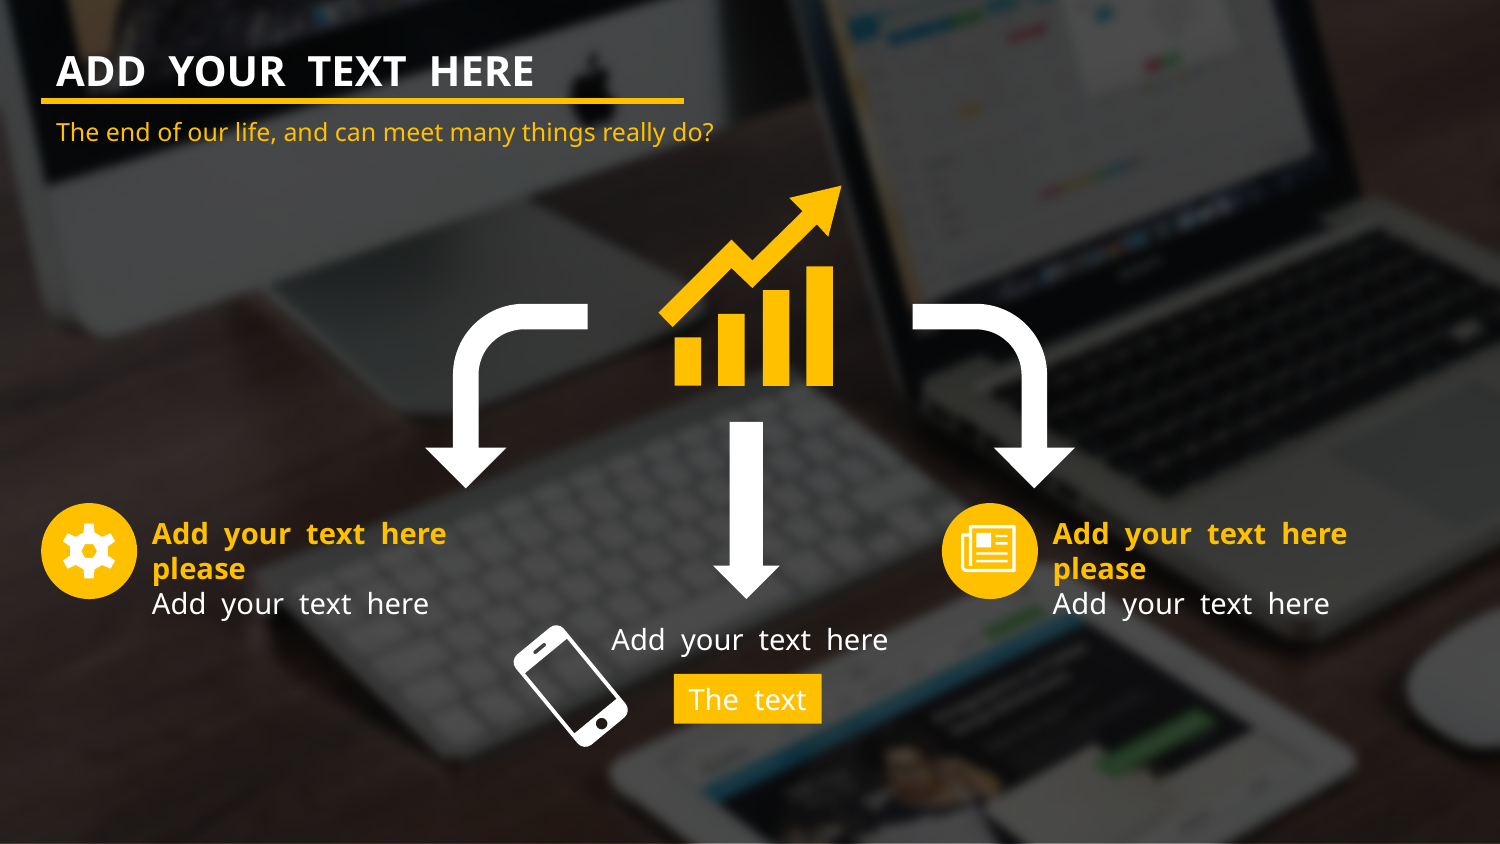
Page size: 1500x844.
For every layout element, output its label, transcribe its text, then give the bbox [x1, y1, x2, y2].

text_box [40, 502, 559, 600]
text_box The text [673, 673, 822, 724]
text_box [711, 419, 782, 602]
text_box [960, 524, 1016, 573]
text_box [41, 12, 751, 149]
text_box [941, 502, 1460, 600]
picture [0, 0, 1500, 844]
text_box [513, 625, 628, 747]
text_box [658, 185, 842, 387]
text_box Add your text here [596, 613, 904, 664]
text_box [910, 301, 1077, 491]
text_box [423, 301, 590, 491]
